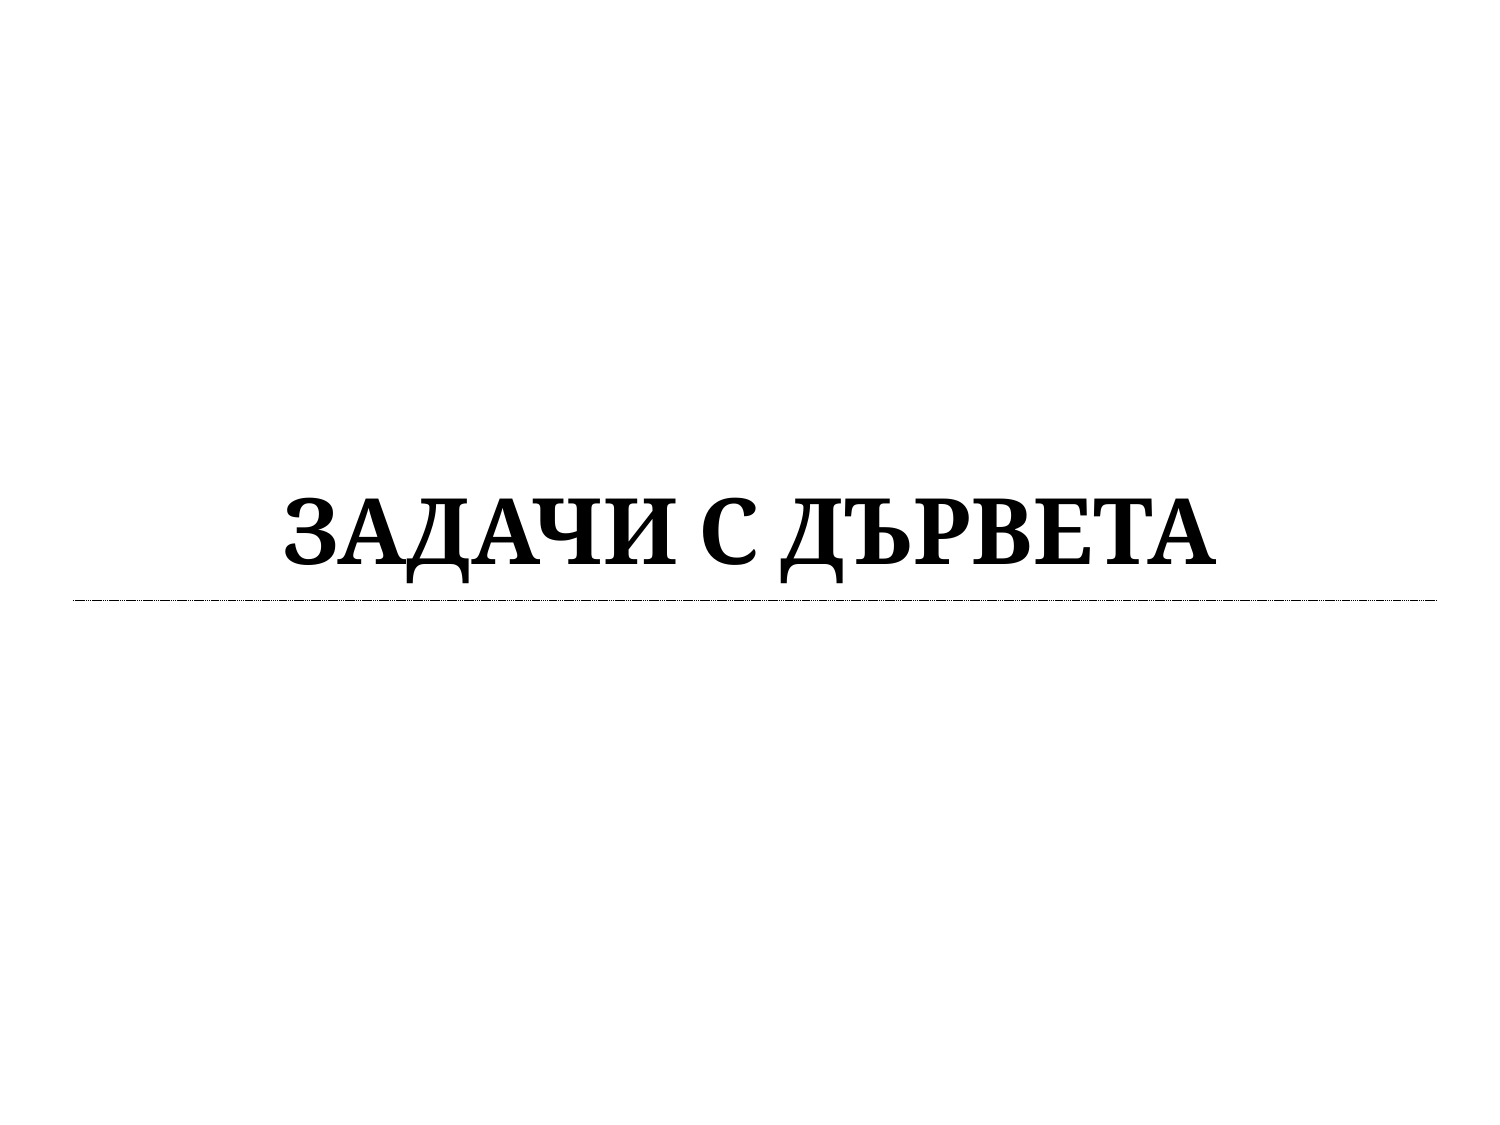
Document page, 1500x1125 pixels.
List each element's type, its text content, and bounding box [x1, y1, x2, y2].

title Задачи с дървета [0, 346, 1500, 594]
